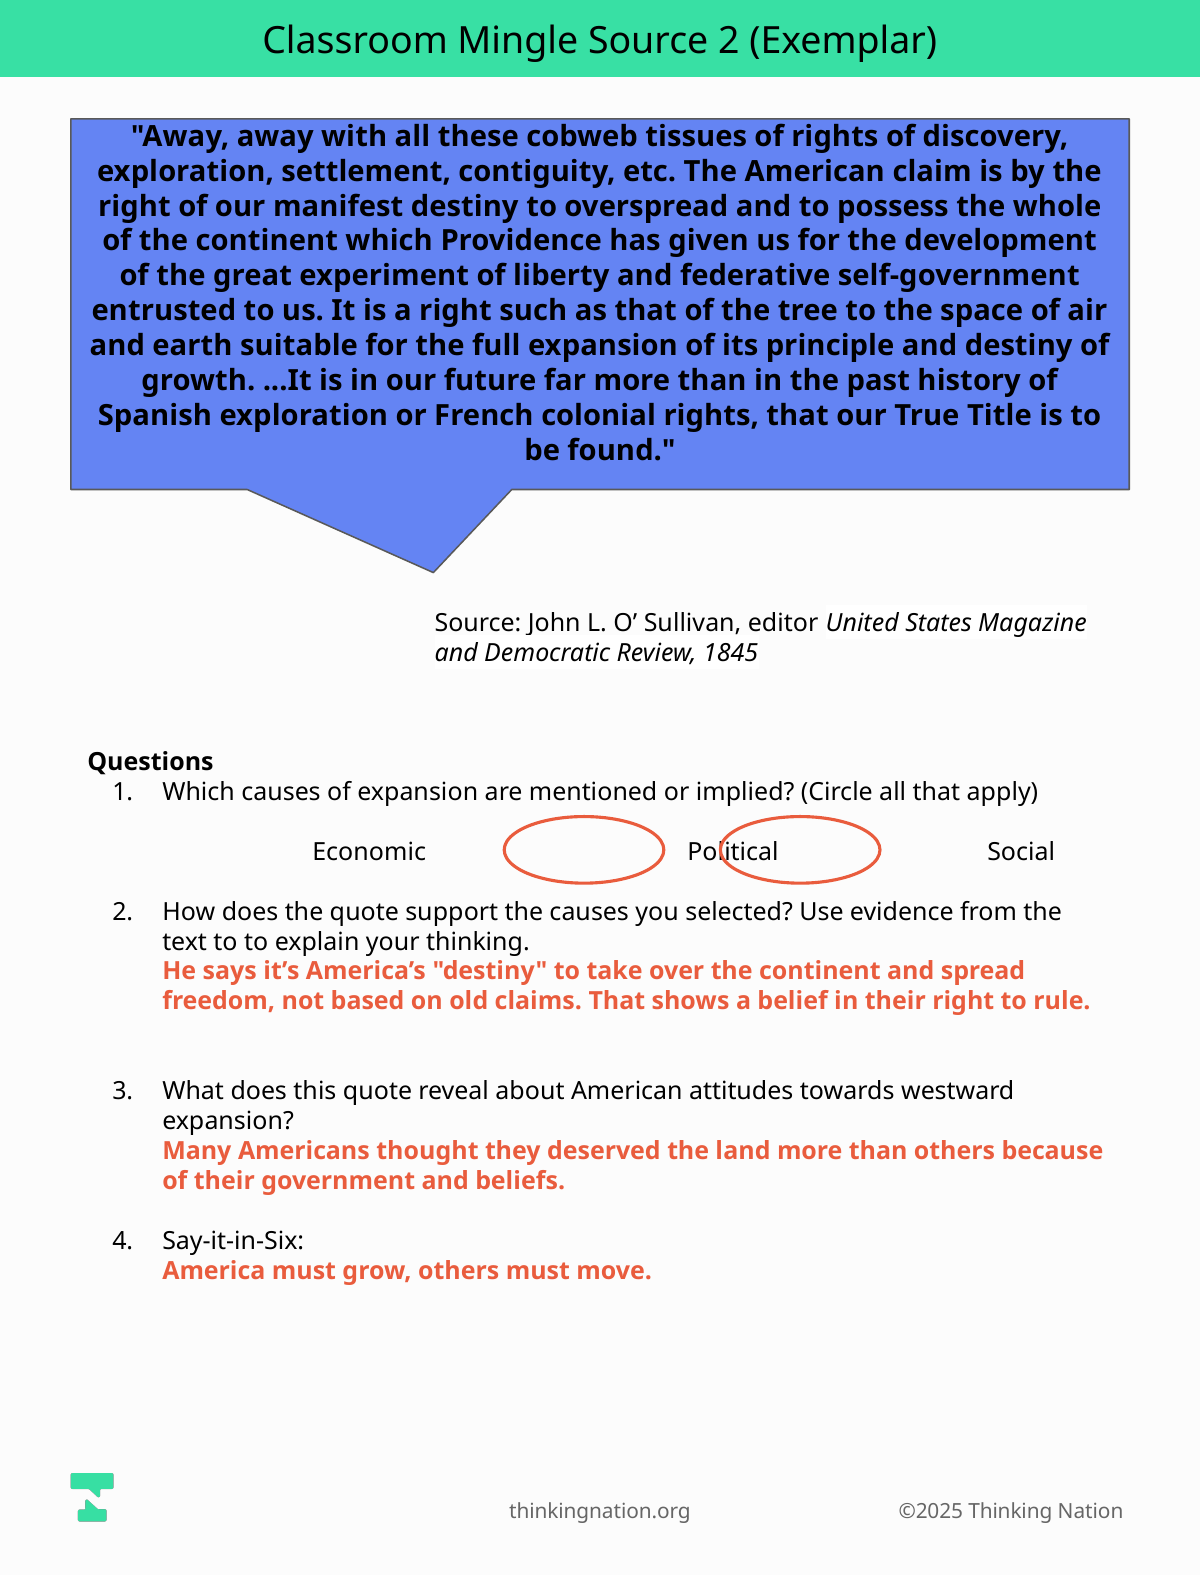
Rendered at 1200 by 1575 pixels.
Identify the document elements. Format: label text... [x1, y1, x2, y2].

text_box Questions Which causes of expansion are mentioned or implied? (Circle all that apply) Economic Political Social How does the quote support the causes you selected? Use evidence from the text to to explain your thinking. He says it’s America’s "destiny" to take over the continent and spread freedom, not based on old claims. That shows a belief in their right to rule. What does this quote reveal about American attitudes towards westward expansion? Many Americans thought they deserved the land more than others because of their government and beliefs. Say-it-in-Six: America must grow, others must move. [72, 730, 1128, 1262]
text_box ©2025 Thinking Nation [854, 1483, 1139, 1532]
text_box Source: John L. O’ Sullivan, editor United States Magazine and Democratic Review, 1845 [419, 591, 1110, 679]
text_box [720, 816, 880, 884]
text_box thinkingnation.org [457, 1483, 742, 1532]
text_box [504, 816, 664, 884]
picture [58, 1463, 126, 1531]
text_box "Away, away with all these cobweb tissues of rights of discovery, exploration, settlement, contiguity, etc. The American claim is by the right of our manifest destiny to overspread and to possess the whole of the continent which Providence has given us for the development of the great experiment of liberty and federative self-government entrusted to us. It is a right such as that of the tree to the space of air and earth suitable for the full expansion of its principle and destiny of growth. ...It is in our future far more than in the past history of Spanish exploration or French colonial rights, that our True Title is to be found." [70, 118, 1130, 573]
text_box Classroom Mingle Source 2 (Exemplar) [0, 0, 1200, 77]
